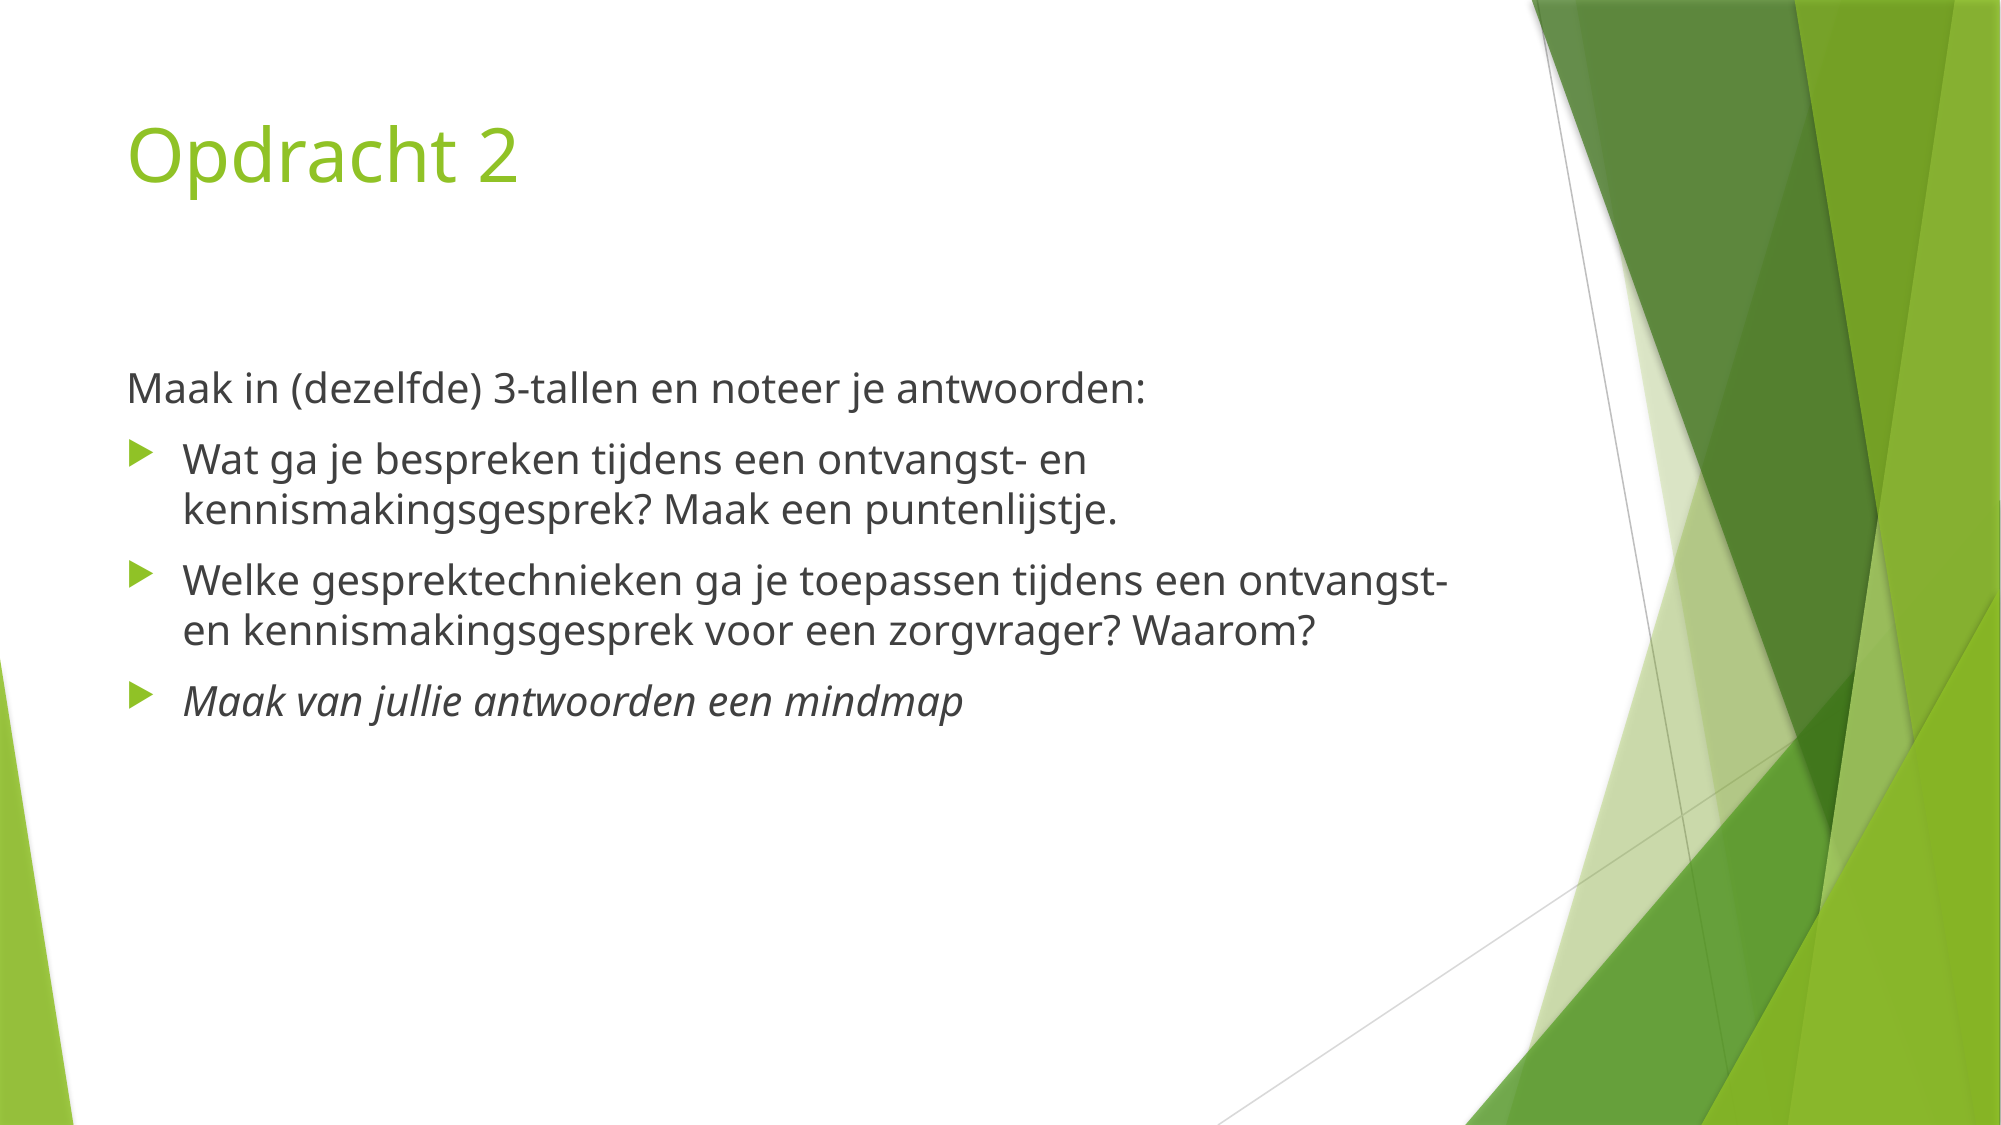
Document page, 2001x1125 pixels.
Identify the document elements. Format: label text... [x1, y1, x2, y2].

list Maak in (dezelfde) 3-tallen en noteer je antwoorden: Wat ga je bespreken tijdens een ontvangst- en kennismakingsgesprek? Maak een puntenlijstje. Welke gesprektechnieken ga je toepassen tijdens een ontvangst- en kennismakingsgesprek voor een zorgvrager? Waarom? Maak van jullie antwoorden een mindmap [111, 354, 1522, 992]
title Opdracht 2 [111, 99, 1522, 317]
